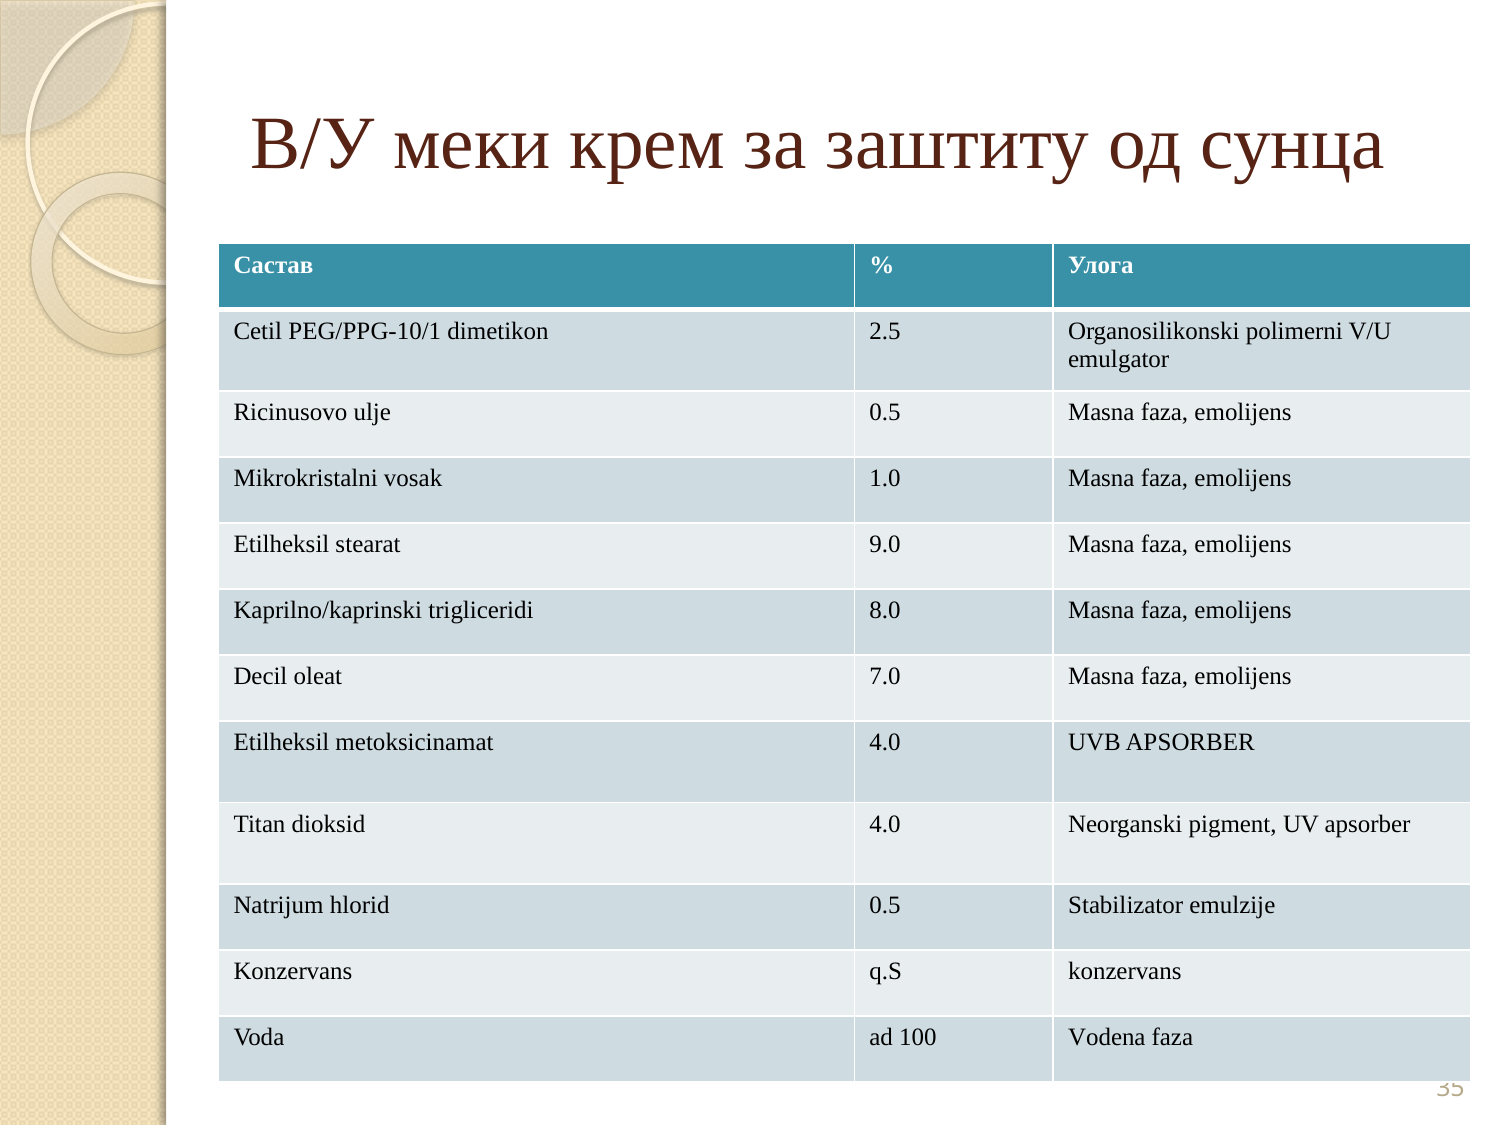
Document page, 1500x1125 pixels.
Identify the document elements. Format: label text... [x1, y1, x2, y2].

table_cell Konzervans [219, 951, 854, 1015]
table_cell ad 100 [855, 1017, 1052, 1081]
table_cell UVB APSORBER [1054, 722, 1470, 802]
title В/У меки крем за заштиту од сунца [235, 45, 1466, 233]
table_cell Etilheksil stearat [219, 524, 854, 588]
table_cell Organosilikonski polimerni V/U emulgator [1054, 312, 1470, 390]
table_header Састав [219, 244, 854, 307]
table_cell Masna faza, emolijens [1054, 590, 1470, 654]
table_cell Masna faza, emolijens [1054, 458, 1470, 522]
table_cell Stabilizator emulzije [1054, 885, 1470, 949]
table_cell 1.0 [855, 458, 1052, 522]
table_cell Mikrokristalni vosak [219, 458, 854, 522]
table_cell Etilheksil metoksicinamat [219, 722, 854, 802]
table_cell Titan dioksid [219, 803, 854, 883]
table_cell Masna faza, emolijens [1054, 392, 1470, 456]
table_cell 7.0 [855, 656, 1052, 720]
table_cell konzervans [1054, 951, 1470, 1015]
table_cell Masna faza, emolijens [1054, 656, 1470, 720]
table_cell Voda [219, 1017, 854, 1081]
table_cell Ricinusovo ulje [219, 392, 854, 456]
table_cell q.S [855, 951, 1052, 1015]
table_header Улога [1054, 244, 1470, 307]
table_cell 0.5 [855, 392, 1052, 456]
table_cell 4.0 [855, 722, 1052, 802]
table_cell Natrijum hlorid [219, 885, 854, 949]
table_header % [855, 244, 1052, 307]
table_cell 8.0 [855, 590, 1052, 654]
table_cell Cetil PEG/PPG-10/1 dimetikon [219, 312, 854, 390]
table_cell 2.5 [855, 312, 1052, 390]
table_cell 0.5 [855, 885, 1052, 949]
table_cell 4.0 [855, 803, 1052, 883]
table_cell Kaprilno/kaprinski trigliceridi [219, 590, 854, 654]
table_cell Decil oleat [219, 656, 854, 720]
table_cell Vodena faza [1054, 1017, 1470, 1081]
slide_number 35 [1413, 1034, 1488, 1113]
table_cell Neorganski pigment, UV apsorber [1054, 803, 1470, 883]
table_cell 9.0 [855, 524, 1052, 588]
table_cell Masna faza, emolijens [1054, 524, 1470, 588]
